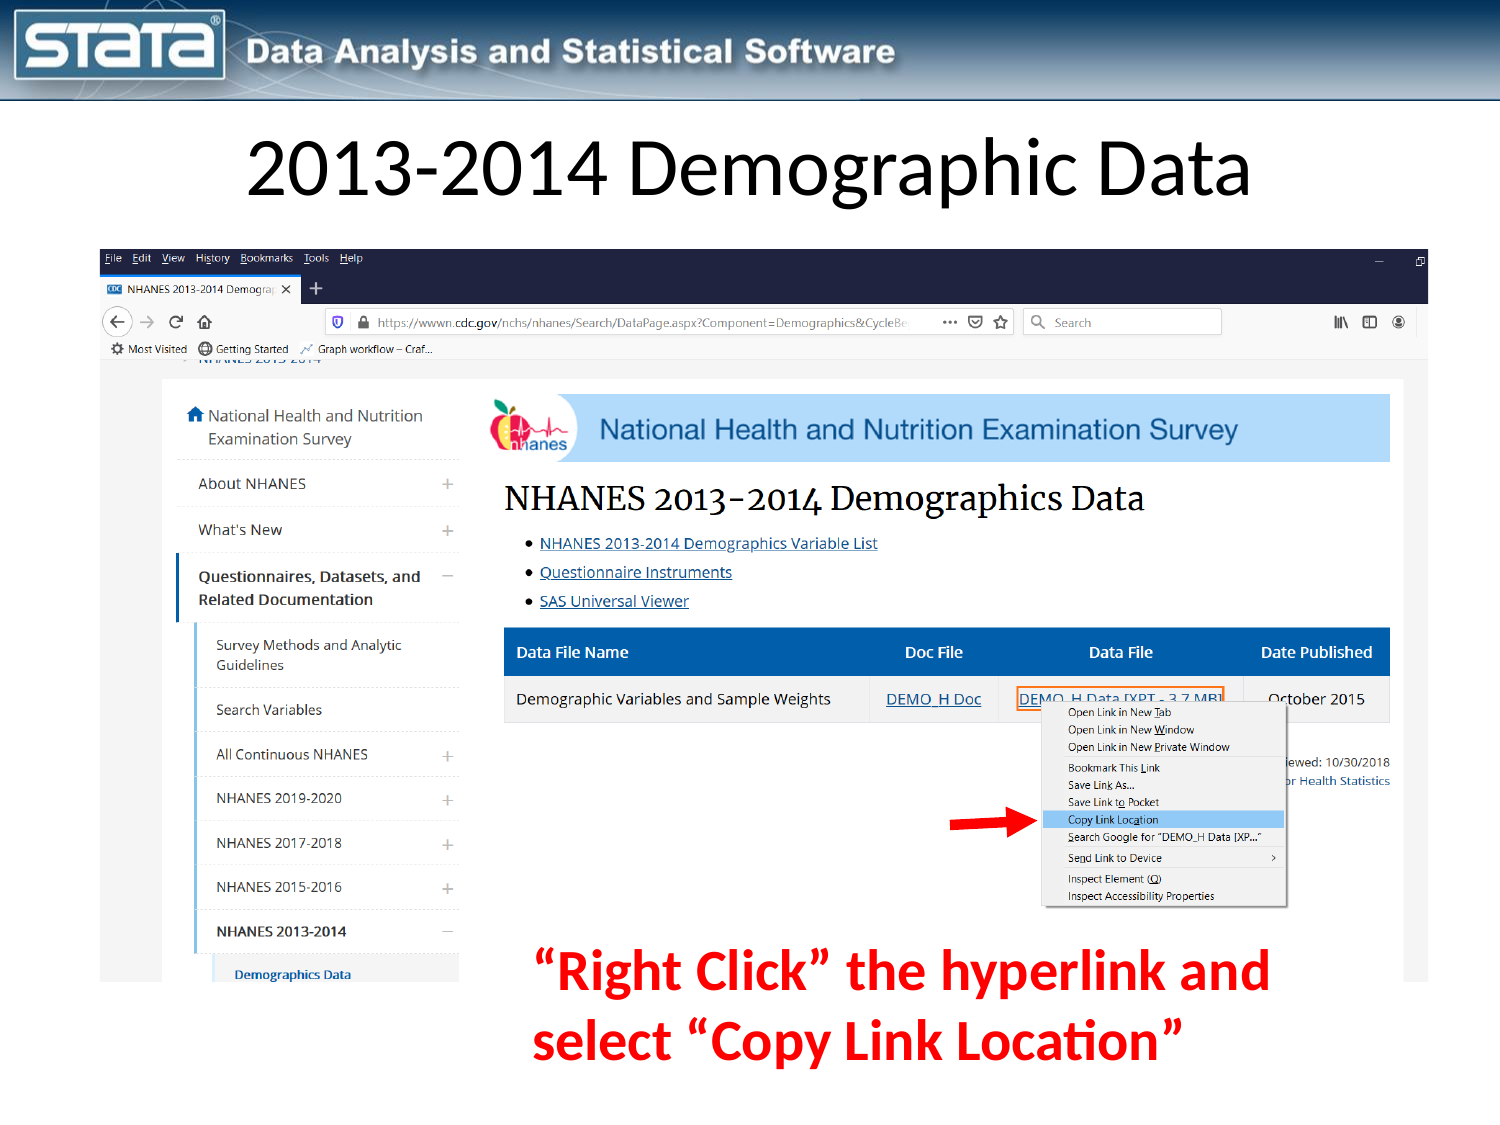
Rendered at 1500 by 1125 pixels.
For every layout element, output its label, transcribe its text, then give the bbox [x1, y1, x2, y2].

text_box “Right Click” the hyperlink and select “Copy Link Location” [517, 991, 1300, 1080]
title 2013-2014 Demographic Data [0, 99, 1500, 225]
picture [99, 249, 1429, 982]
picture [0, 0, 1500, 99]
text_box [949, 820, 1038, 826]
